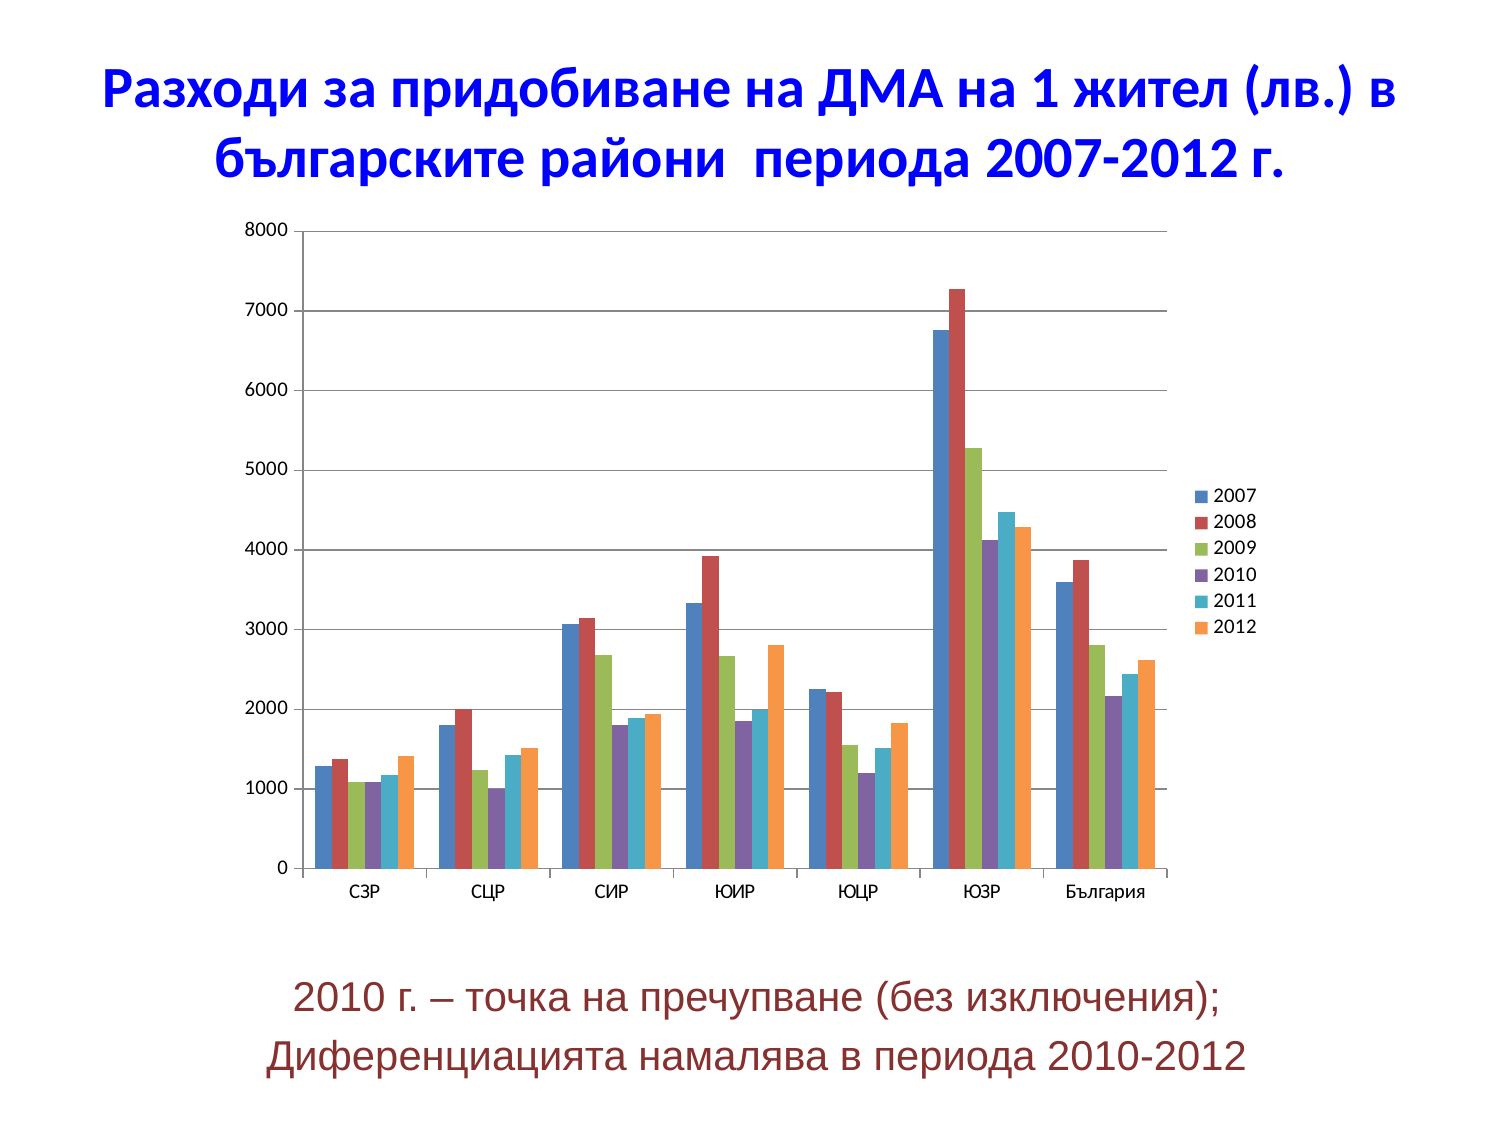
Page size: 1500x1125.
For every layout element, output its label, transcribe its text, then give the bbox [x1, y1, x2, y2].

text_box 2010 г. – точка на пречупване (без изключения); Диференциацията намалява в периода 2010-2012 [75, 962, 1450, 1088]
chart [223, 206, 1277, 919]
title Разходи за придобиване на ДМА на 1 жител (лв.) в българските райони периода 2007-2012 г. [75, 50, 1425, 188]
